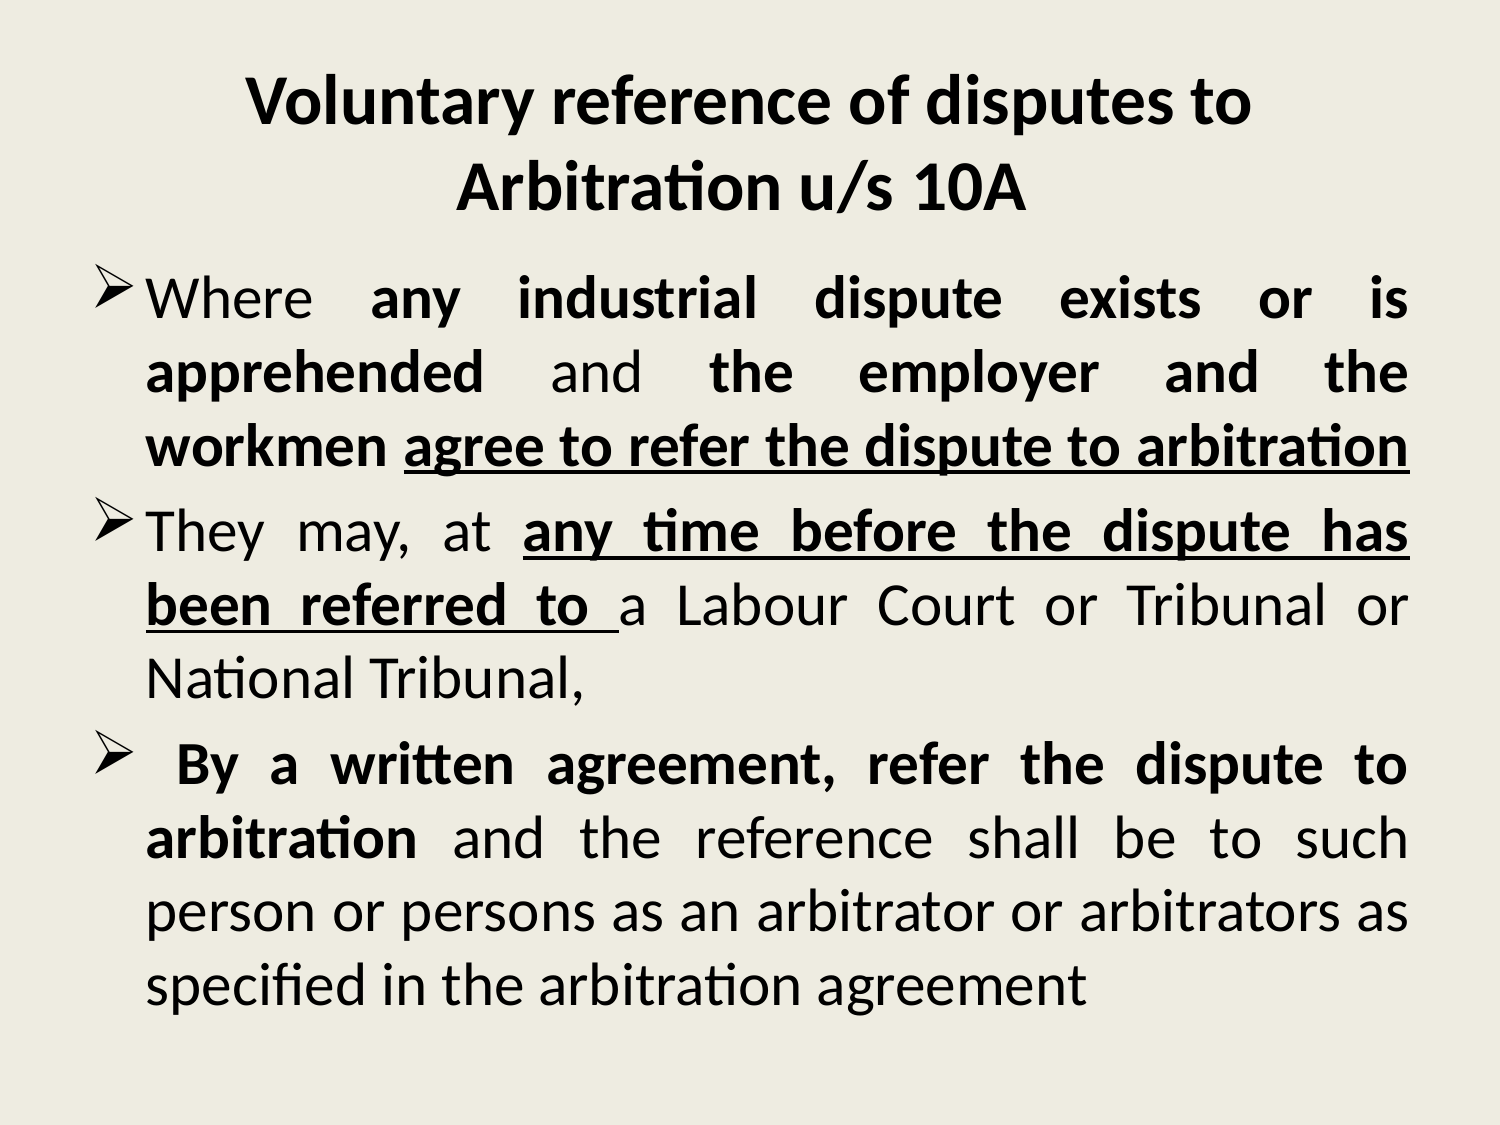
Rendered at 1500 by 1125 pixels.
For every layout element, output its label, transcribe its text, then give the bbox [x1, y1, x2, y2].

list Where any industrial dispute exists or is apprehended and the employer and the workmen agree to refer the dispute to arbitration They may, at any time before the dispute has been referred to a Labour Court or Tribunal or National Tribunal, By a written agreement, refer the dispute to arbitration and the reference shall be to such person or persons as an arbitrator or arbitrators as specified in the arbitration agreement [75, 249, 1425, 1088]
title Voluntary reference of disputes to Arbitration u/s 10A [75, 45, 1425, 233]
